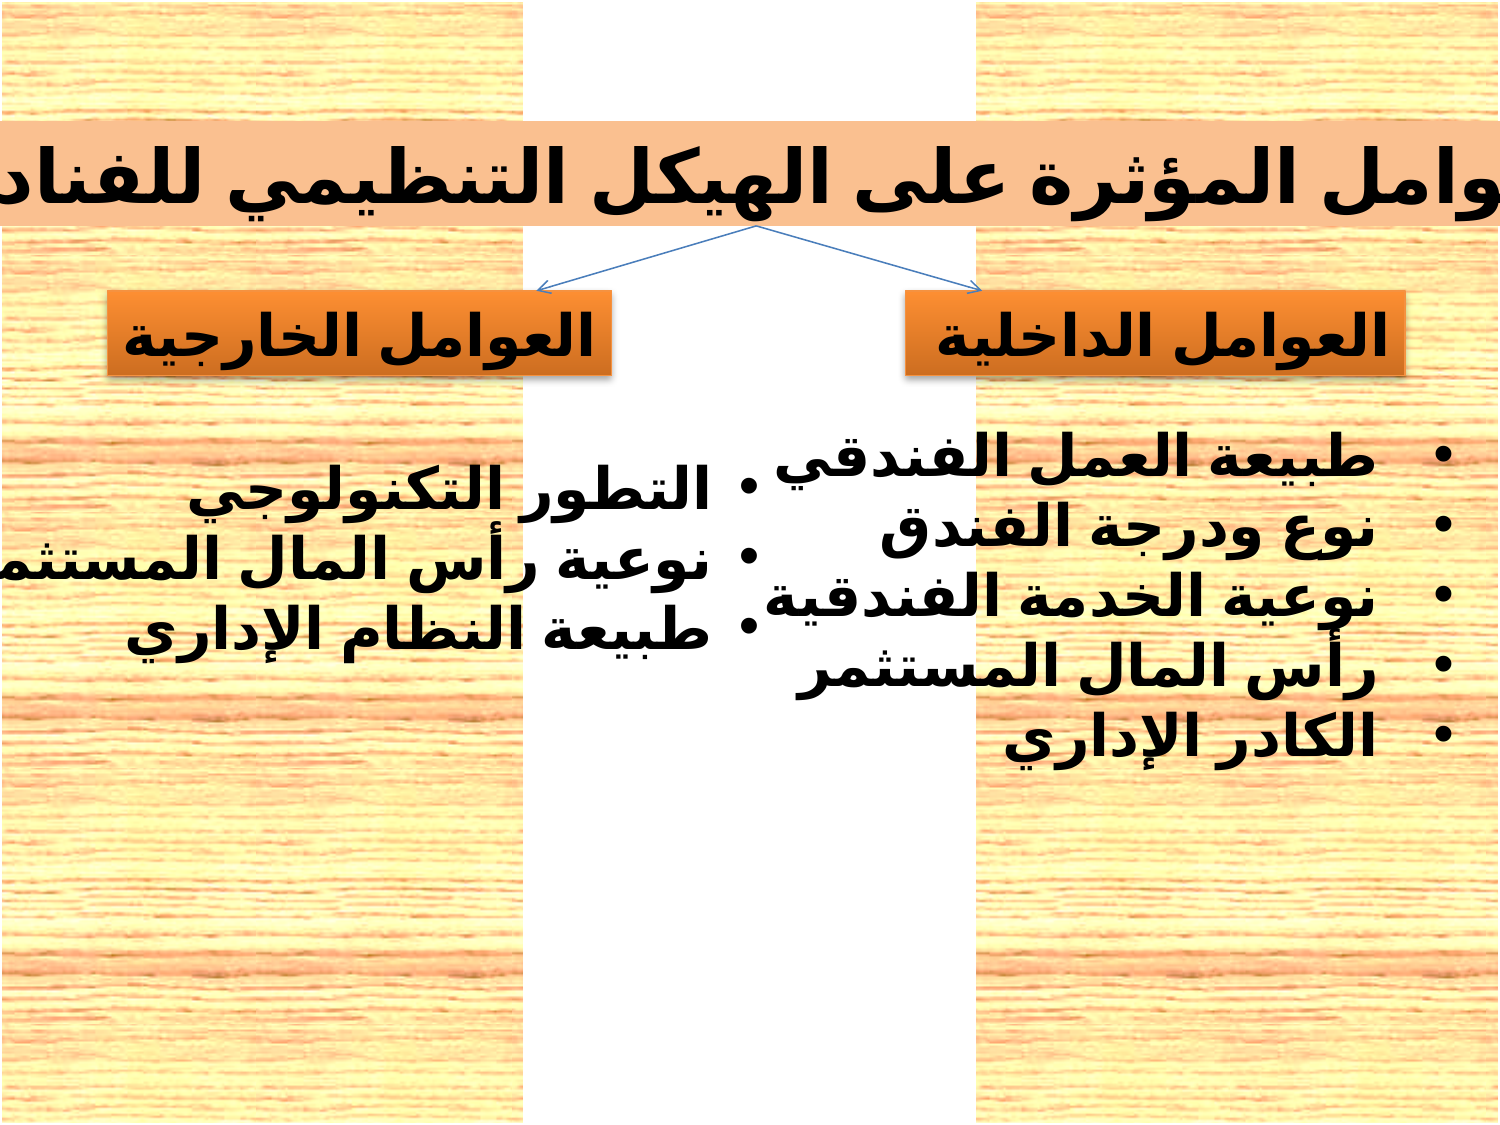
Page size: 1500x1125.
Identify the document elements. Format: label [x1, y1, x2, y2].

text_box [536, 226, 757, 292]
text_box [0, 0, 1500, 1125]
text_box [757, 226, 983, 292]
